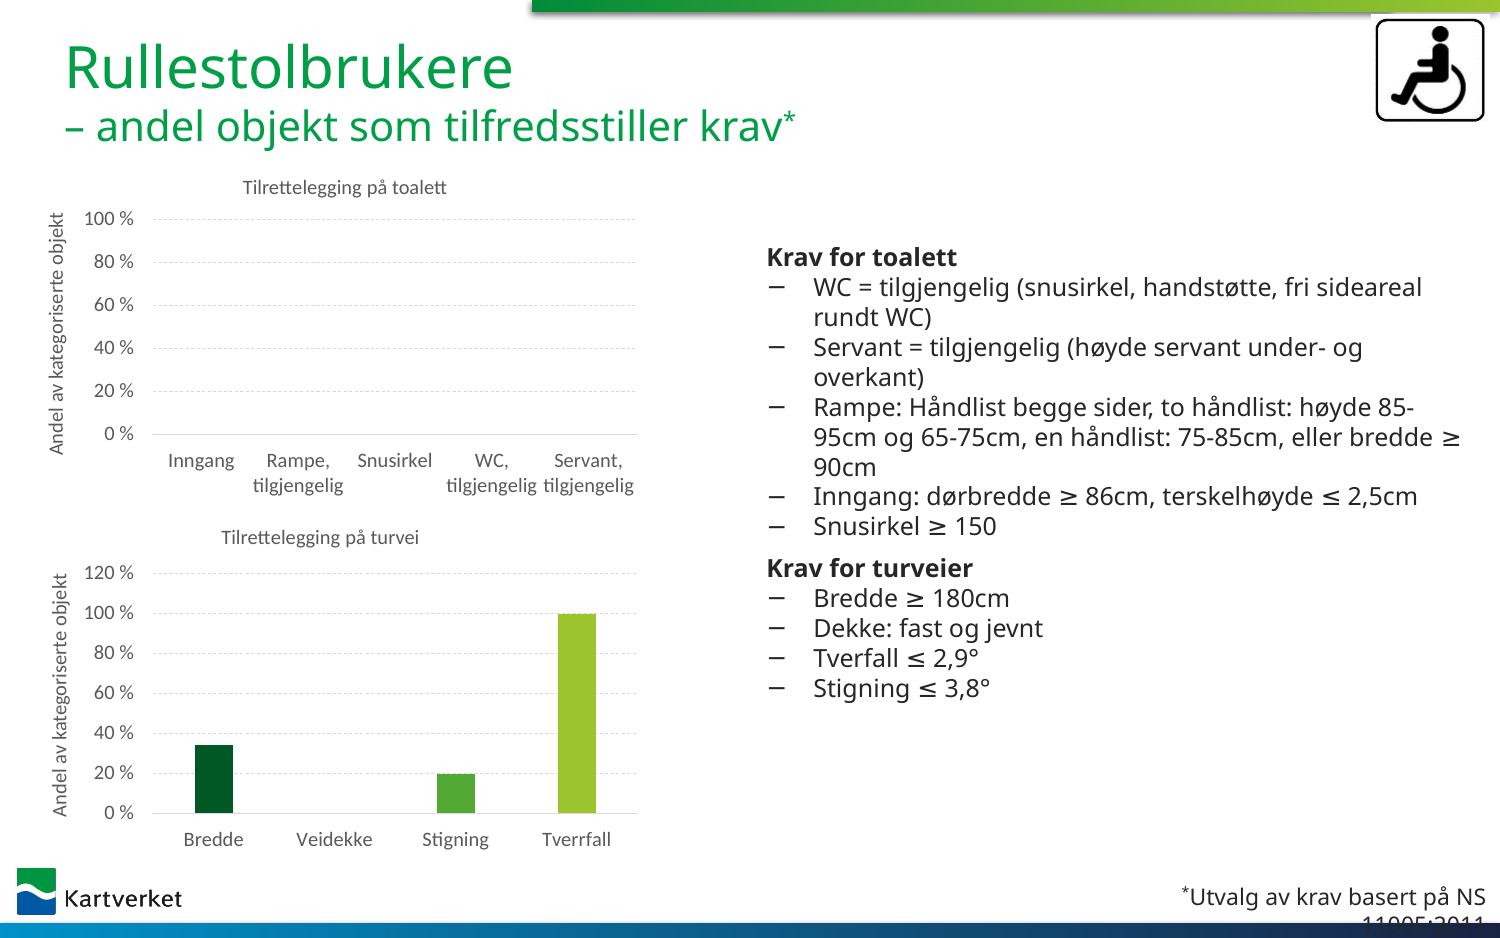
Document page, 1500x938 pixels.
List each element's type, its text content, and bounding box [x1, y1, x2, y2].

text_box Krav for toalett WC = tilgjengelig (snusirkel, handstøtte, fri sideareal rundt WC) Servant = tilgjengelig (høyde servant under- og overkant) Rampe: Håndlist begge sider, to håndlist: høyde 85-95cm og 65-75cm, en håndlist: 75-85cm, eller bredde ≥ 90cm Inngang: dørbredde ≥ 86cm, terskelhøyde ≤ 2,5cm Snusirkel ≥ 150 [751, 234, 1483, 545]
picture [41, 166, 650, 505]
text_box Rullestolbrukere – andel objekt som tilfredsstiller krav* [49, 14, 1431, 158]
text_box *Utvalg av krav basert på NS 11005:2011 [1068, 873, 1500, 938]
picture [1371, 13, 1491, 127]
text_box Krav for turveier Bredde ≥ 180cm Dekke: fast og jevnt Tverfall ≤ 2,9° Stigning ≤ 3,8° [751, 545, 1483, 710]
picture [41, 520, 650, 859]
